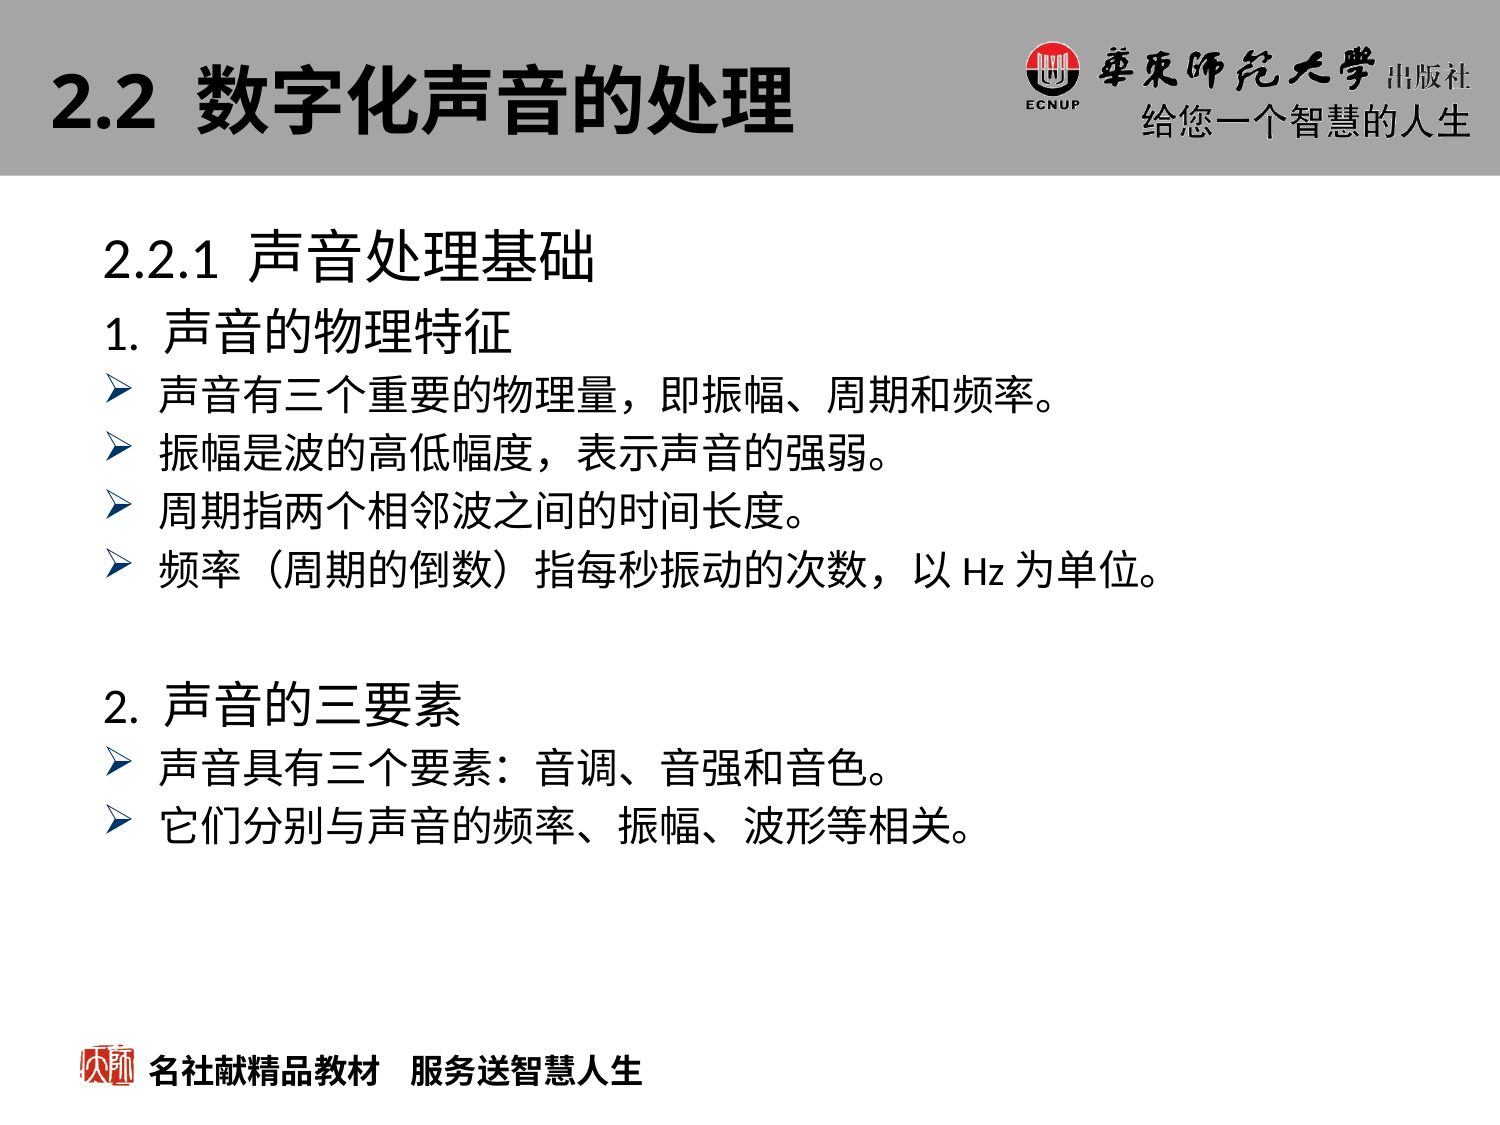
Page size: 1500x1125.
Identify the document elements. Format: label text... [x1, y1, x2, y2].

list 2.2.1 声音处理基础 1. 声音的物理特征 声音有三个重要的物理量，即振幅、周期和频率。 振幅是波的高低幅度，表示声音的强弱。 周期指两个相邻波之间的时间长度。 频率（周期的倒数）指每秒振动的次数，以Hz为单位。 2. 声音的三要素 声音具有三个要素：音调、音强和音色。 它们分别与声音的频率、振幅、波形等相关。 [87, 212, 1432, 1050]
picture [1009, 35, 1500, 153]
picture [70, 1042, 138, 1090]
title 2.2 数字化声音的处理 [35, 58, 1198, 139]
